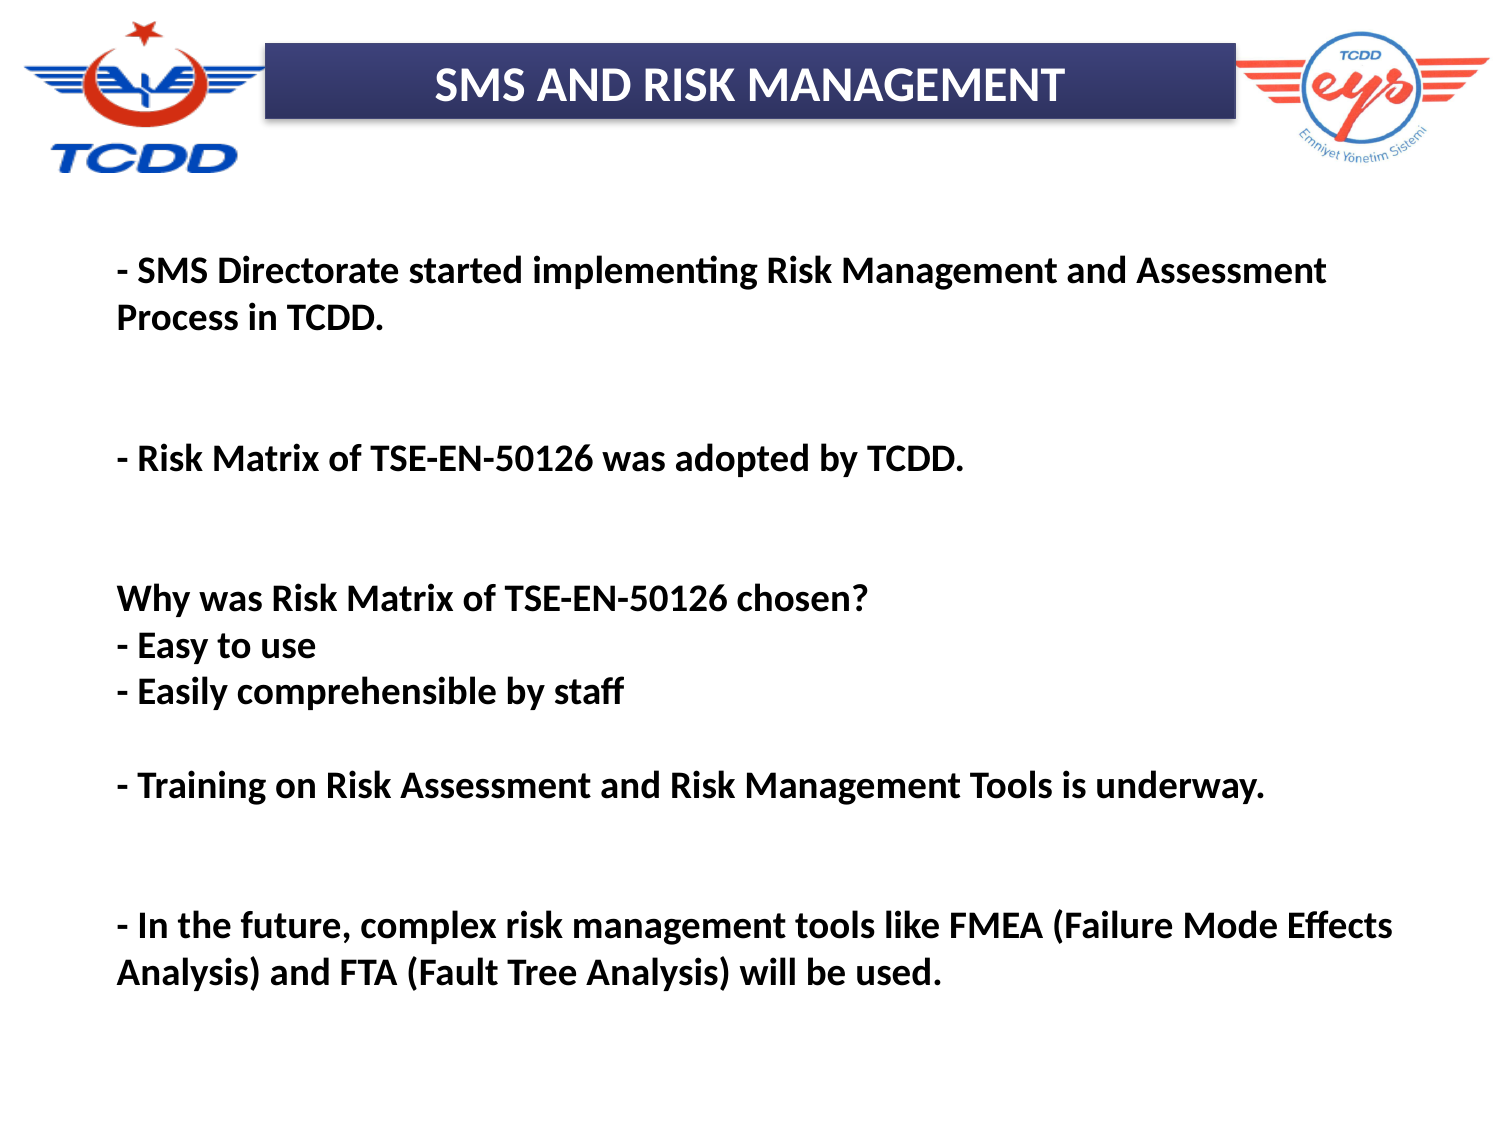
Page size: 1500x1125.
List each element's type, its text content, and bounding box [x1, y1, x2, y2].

text_box - SMS Directorate started implementing Risk Management and Assessment Process in TCDD. - Risk Matrix of TSE-EN-50126 was adopted by TCDD. Why was Risk Matrix of TSE-EN-50126 chosen? - Easy to use - Easily comprehensible by staff - Training on Risk Assessment and Risk Management Tools is underway. - In the future, complex risk management tools like FMEA (Failure Mode Effects Analysis) and FTA (Fault Tree Analysis) will be used. [53, 196, 1459, 1083]
text_box SMS AND RISK MANAGEMENT [269, 43, 1219, 119]
picture [23, 20, 266, 173]
picture [1224, 0, 1500, 173]
